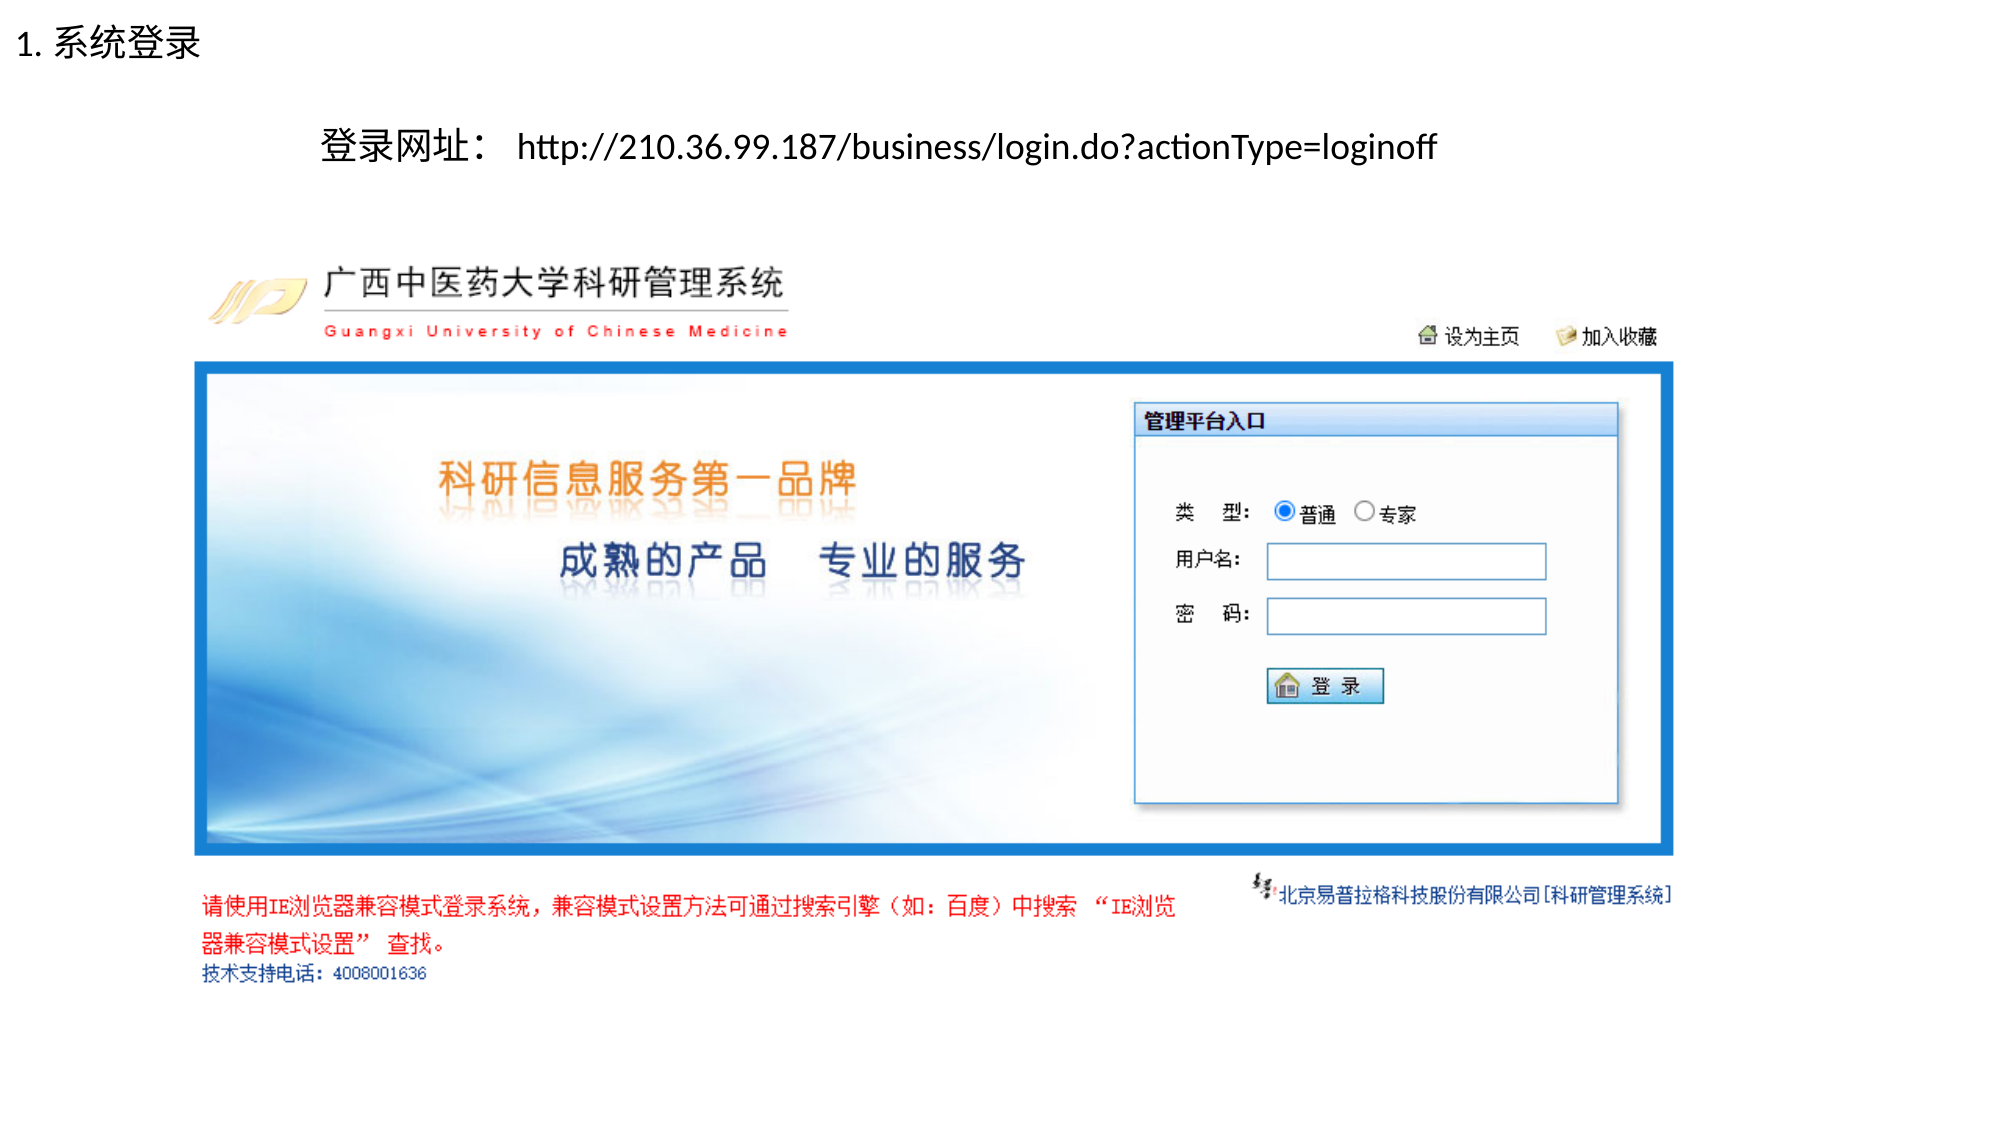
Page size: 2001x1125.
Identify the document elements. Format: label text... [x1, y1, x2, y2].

picture [101, 199, 1819, 1125]
text_box 登录网址：http://210.36.99.187/business/login.do?actionType=loginoff [305, 114, 1545, 175]
text_box 1.系统登录 [0, 11, 402, 72]
